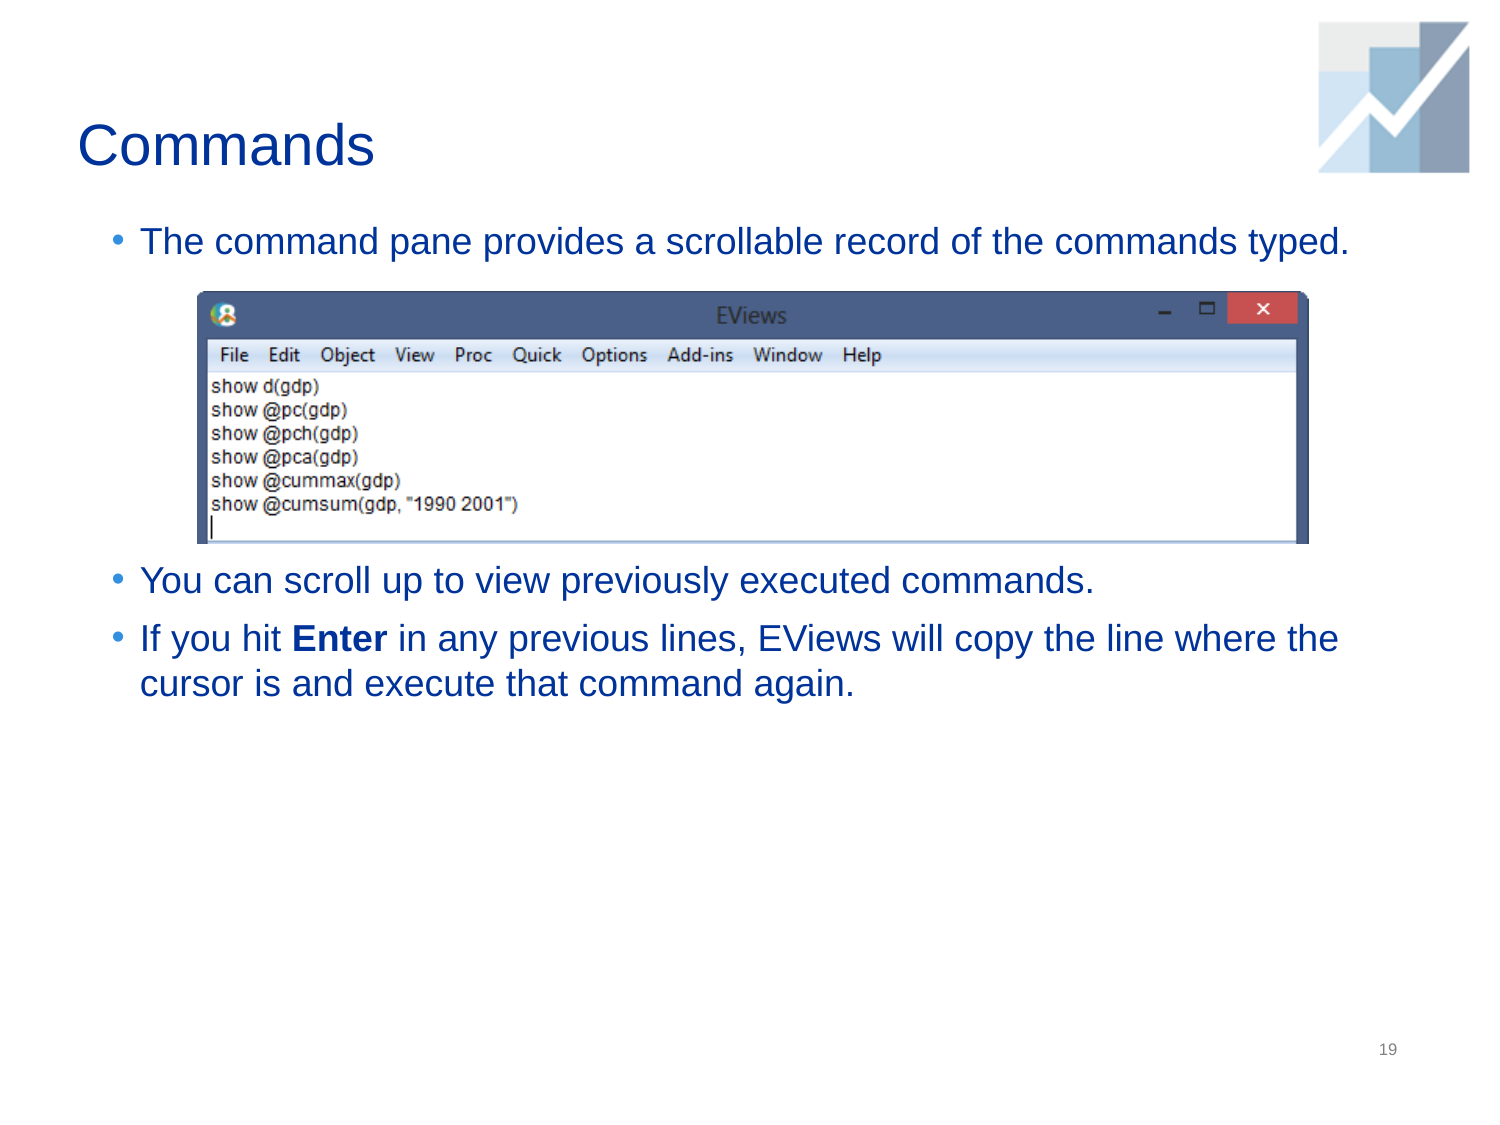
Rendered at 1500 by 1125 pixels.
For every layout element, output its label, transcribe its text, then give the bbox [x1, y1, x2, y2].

title Commands [62, 0, 1297, 185]
list The command pane provides a scrollable record of the commands typed. You can scroll up to view previously executed commands. If you hit Enter in any previous lines, EViews will copy the line where the cursor is and execute that command again. [96, 209, 1437, 949]
slide_number 19 [1262, 1015, 1413, 1067]
picture [1300, 11, 1479, 181]
picture [197, 291, 1309, 544]
